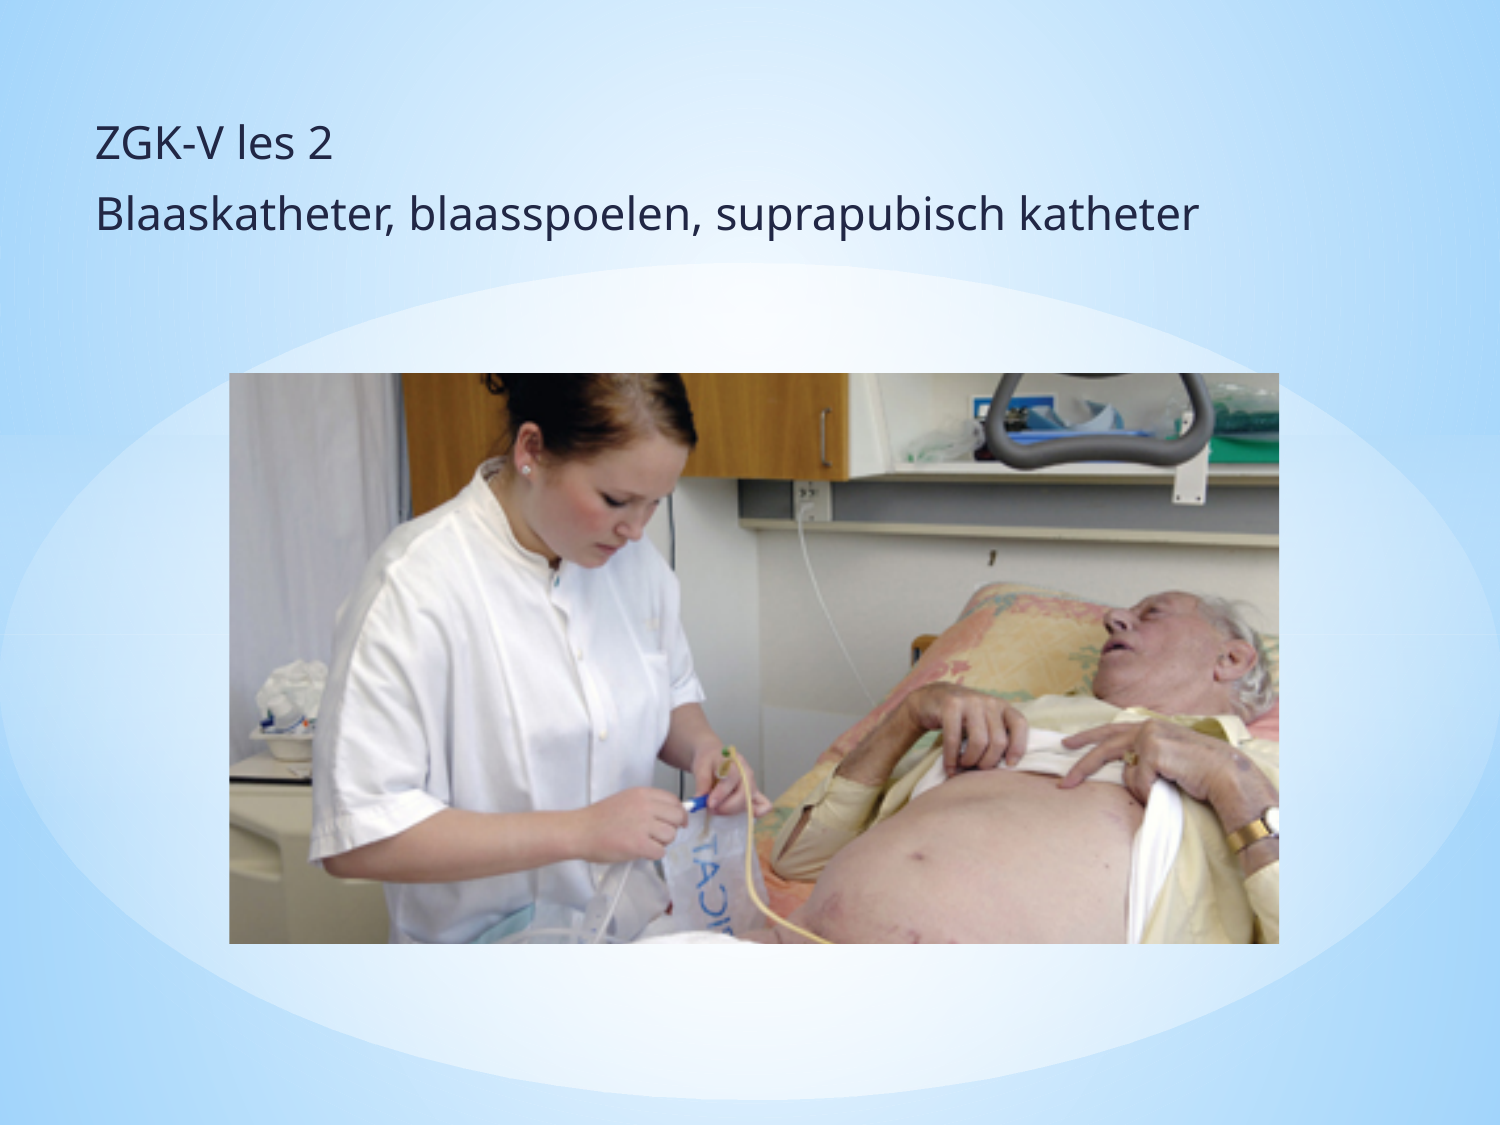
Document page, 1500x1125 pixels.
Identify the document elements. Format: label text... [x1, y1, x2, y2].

picture [228, 373, 1280, 944]
subtitle ZGK-V les 2 Blaaskatheter, blaasspoelen, suprapubisch katheter [79, 106, 1389, 252]
